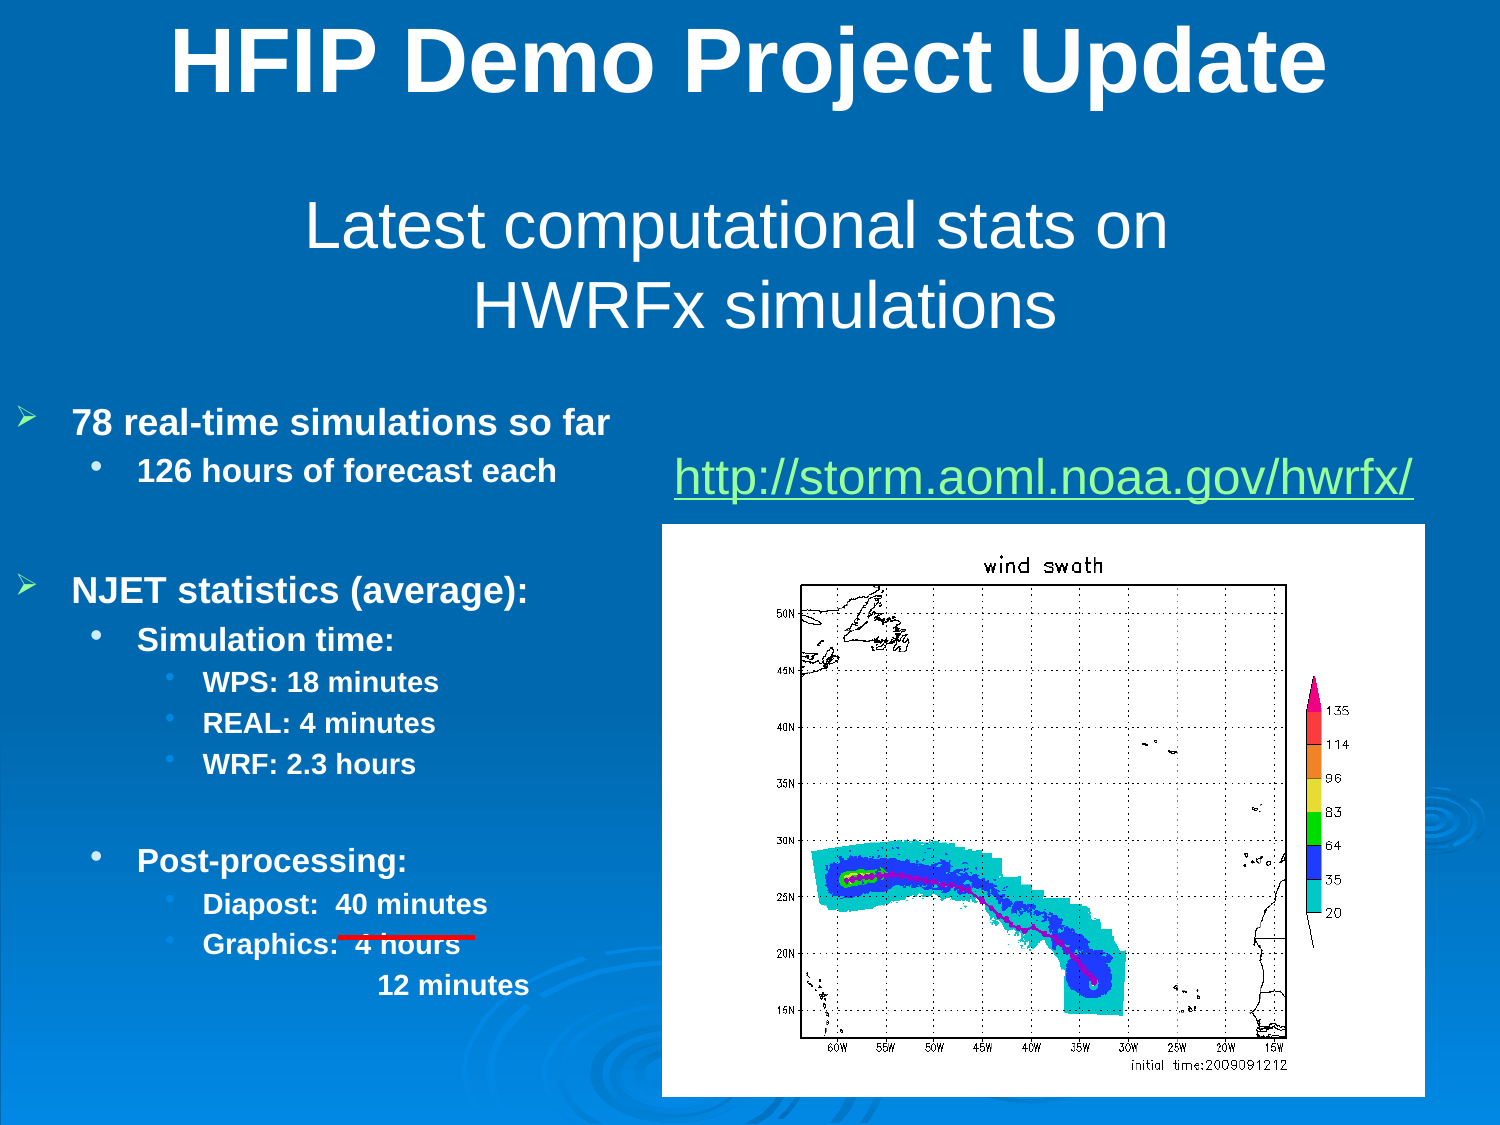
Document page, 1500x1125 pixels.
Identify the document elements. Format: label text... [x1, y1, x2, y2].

title HFIP Demo Project Update [74, 24, 1426, 88]
text_box Latest computational stats on HWRFx simulations [174, 174, 1300, 338]
text_box http://storm.aoml.noaa.gov/hwrfx/ [637, 437, 1450, 513]
picture [662, 524, 1426, 1098]
list 78 real-time simulations so far 126 hours of forecast each NJET statistics (average): Simulation time: WPS: 18 minutes REAL: 4 minutes WRF: 2.3 hours Post-processing: Diapost: 40 minutes Graphics: 4 hours 12 minutes [0, 362, 726, 1125]
